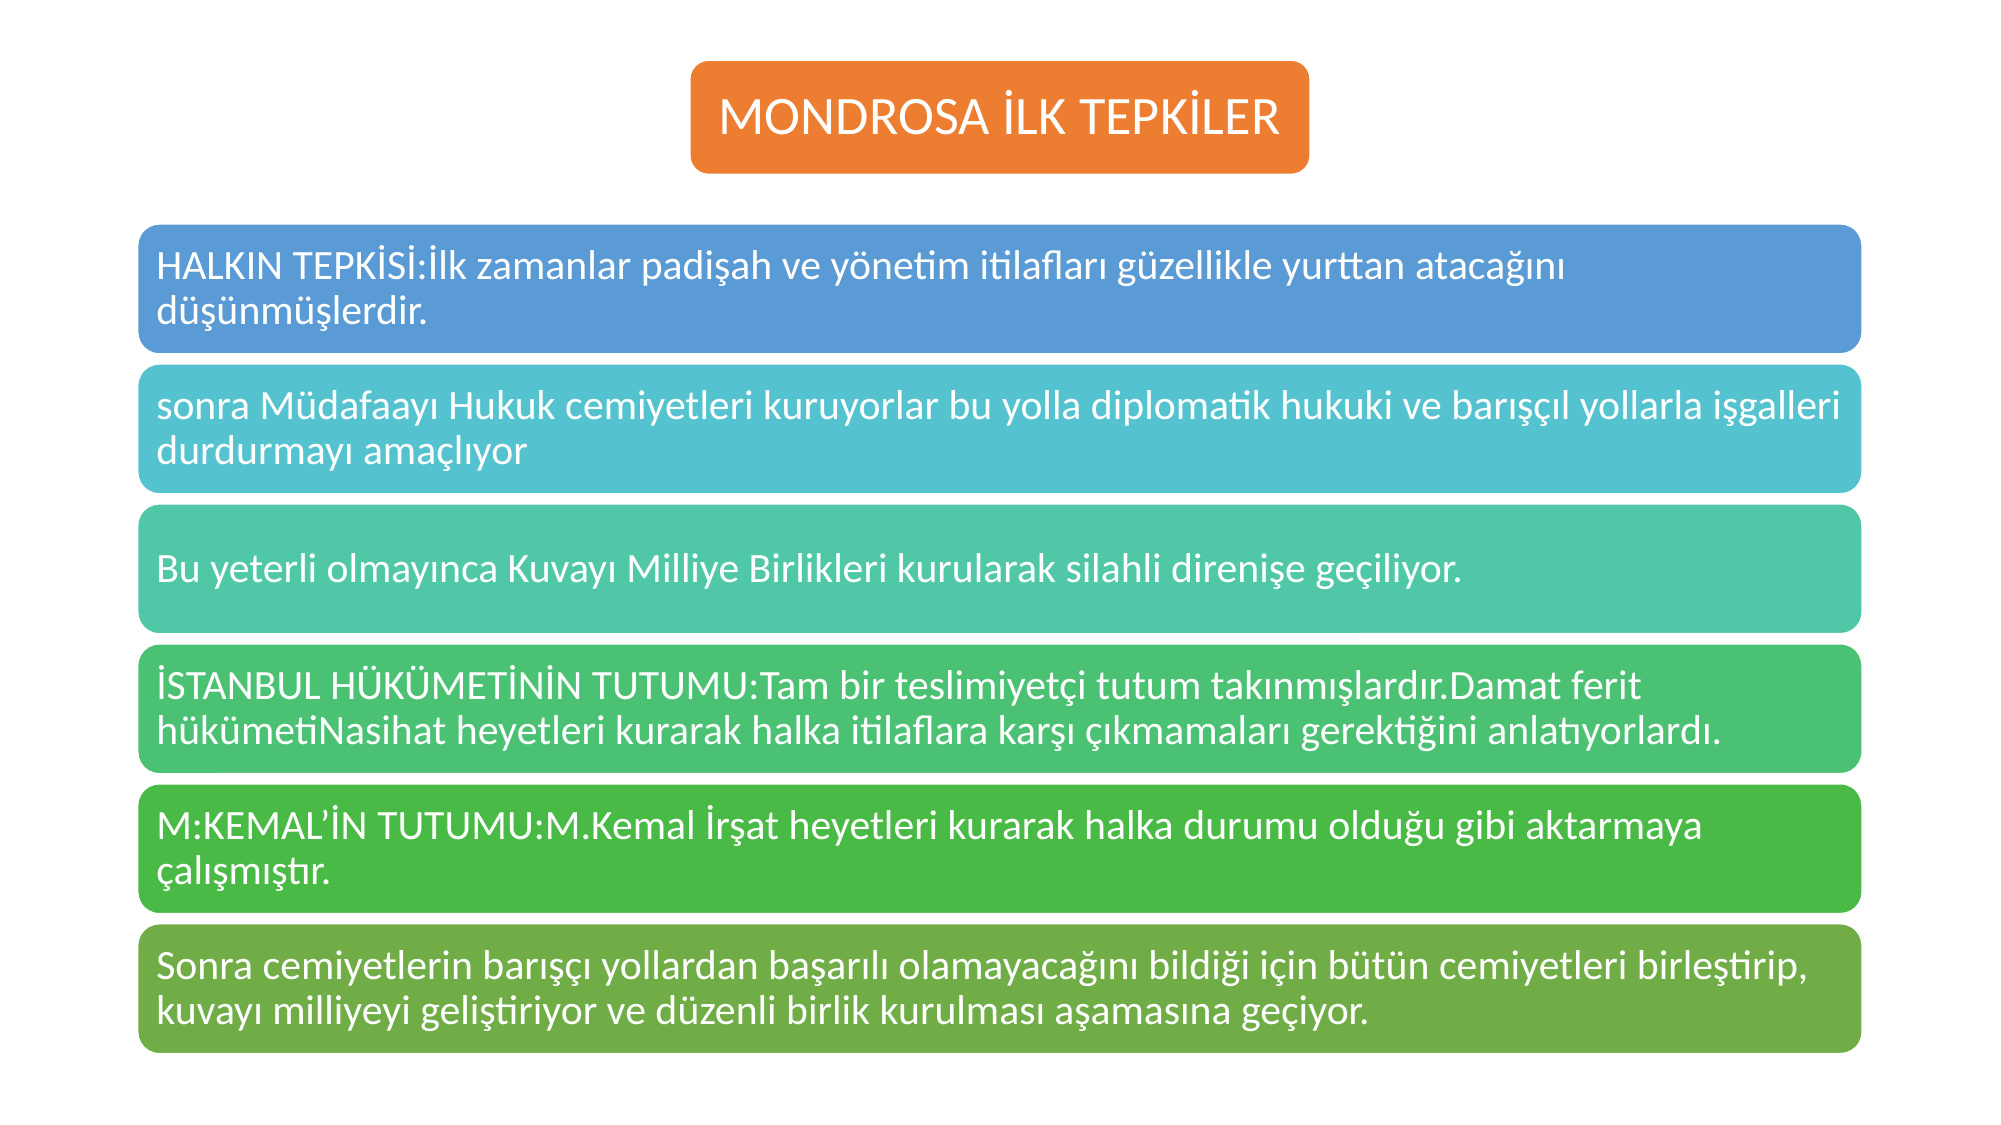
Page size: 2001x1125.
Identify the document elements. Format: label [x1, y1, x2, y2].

list [137, 212, 1863, 1066]
text_box [137, 59, 1863, 175]
